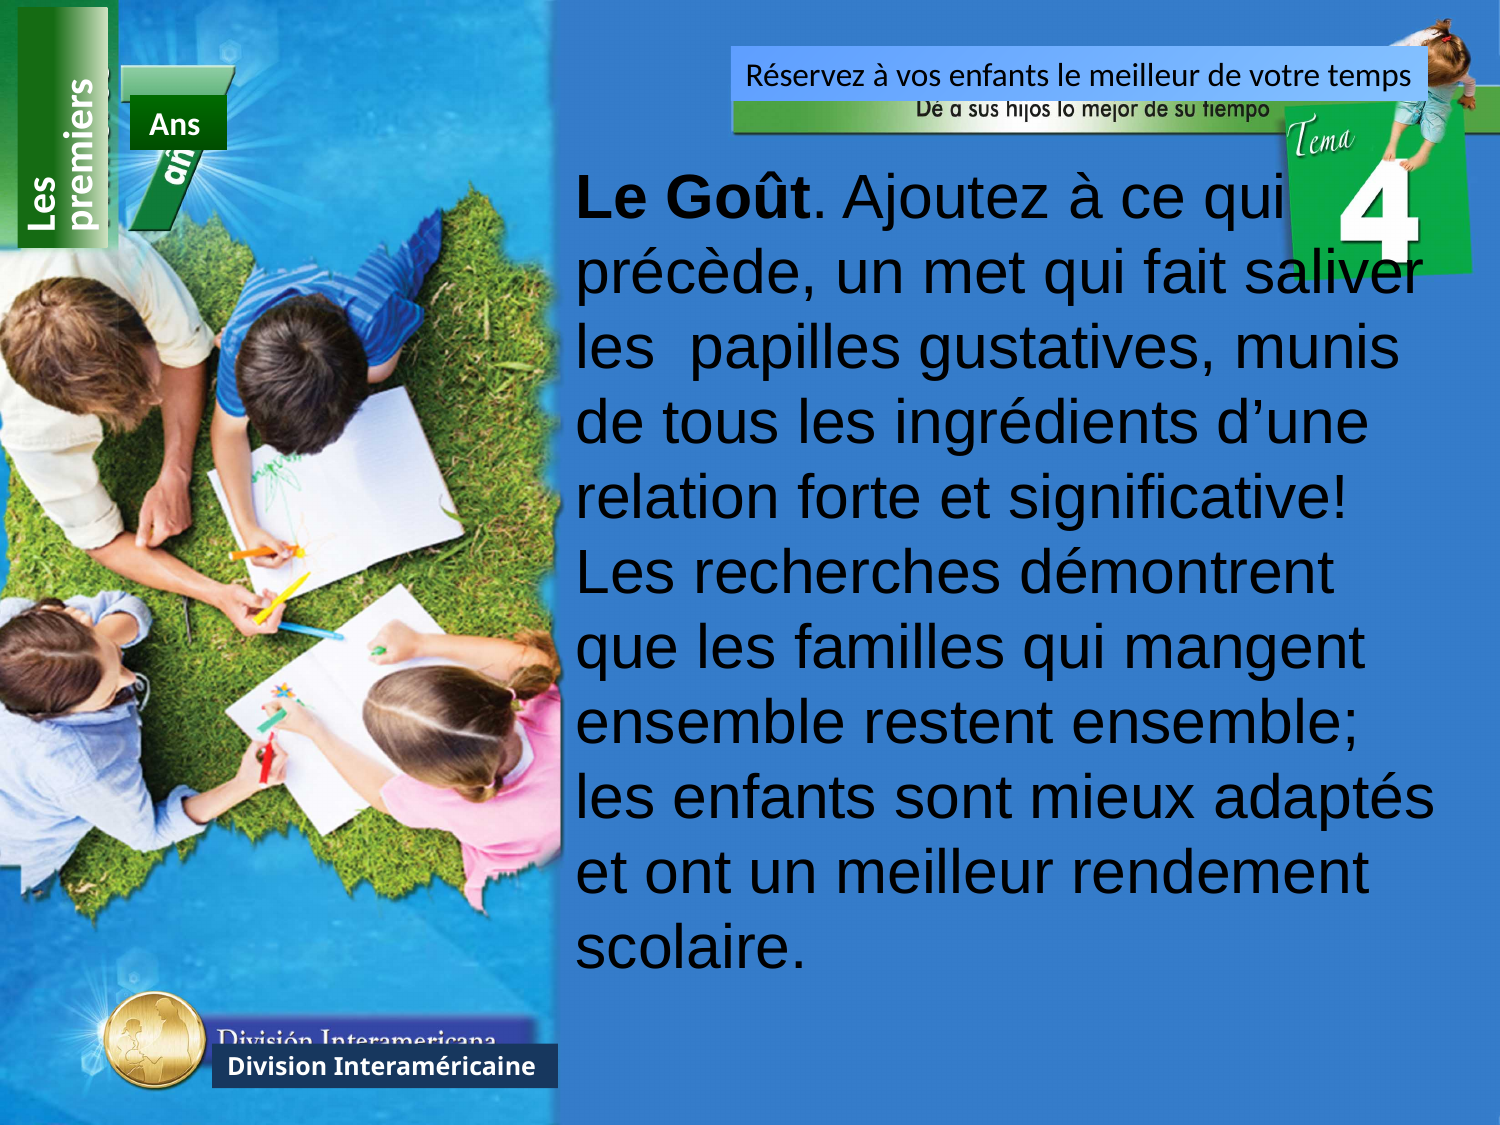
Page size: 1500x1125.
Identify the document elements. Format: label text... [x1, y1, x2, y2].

text_box Division Interaméricaine [212, 1043, 558, 1089]
text_box Réservez à vos enfants le meilleur de votre temps [730, 46, 1428, 101]
text_box Les premiers [17, 7, 108, 248]
text_box Le Goût. Ajoutez à ce qui précède, un met qui fait saliver les papilles gustatives, munis de tous les ingrédients d’une relation forte et significative! Les recherches démontrent que les familles qui mangent ensemble restent ensemble; les enfants sont mieux adaptés et ont un meilleur rendement scolaire. [560, 149, 1459, 989]
text_box Ans [130, 95, 227, 150]
picture [0, 0, 1500, 1125]
